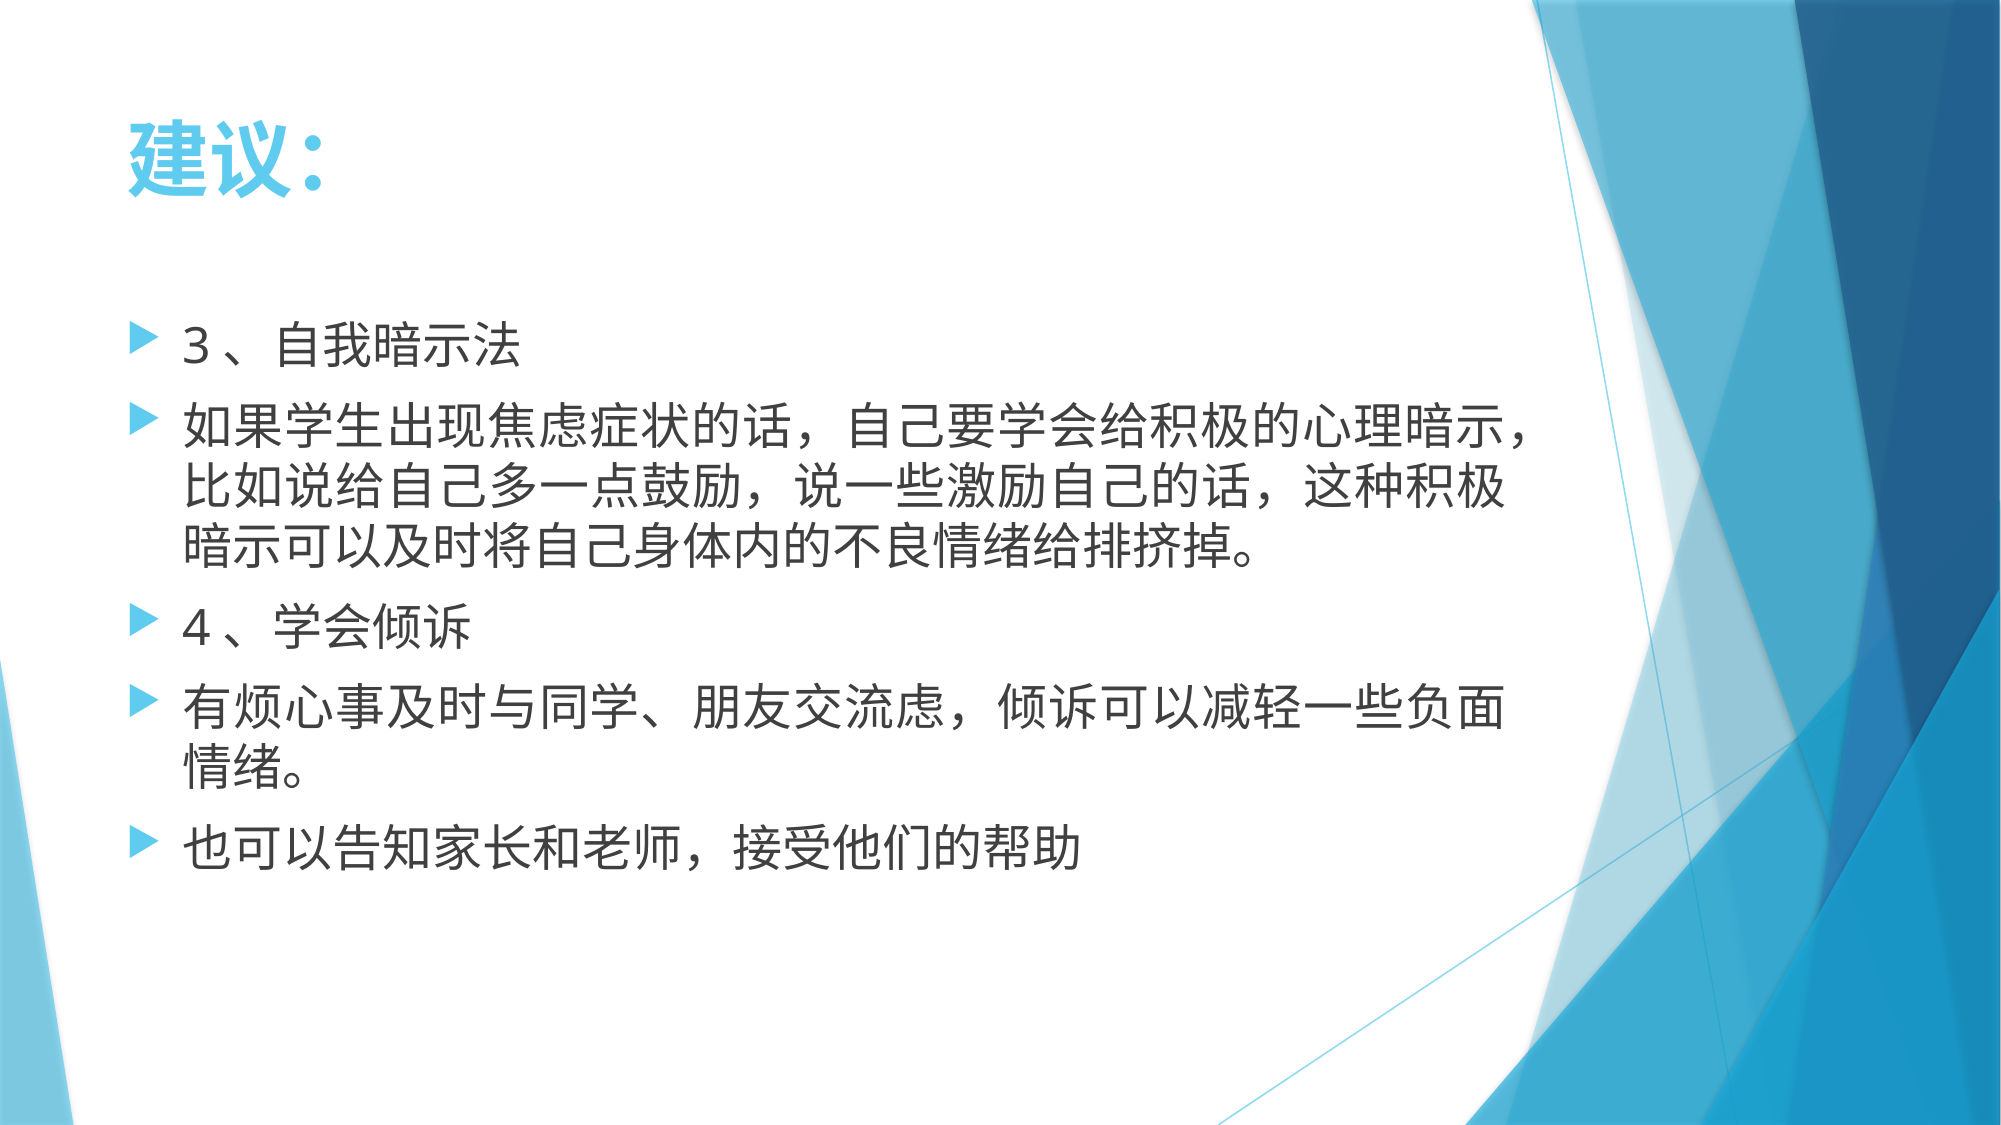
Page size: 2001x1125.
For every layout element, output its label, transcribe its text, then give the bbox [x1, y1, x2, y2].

list 3、自我暗示法 如果学生出现焦虑症状的话，自己要学会给积极的心理暗示，比如说给自己多一点鼓励，说一些激励自己的话，这种积极暗示可以及时将自己身体内的不良情绪给排挤掉。 4、学会倾诉 有烦心事及时与同学、朋友交流虑，倾诉可以减轻一些负面情绪。 也可以告知家长和老师，接受他们的帮助 [111, 239, 1522, 992]
title 建议： [111, 99, 1522, 239]
